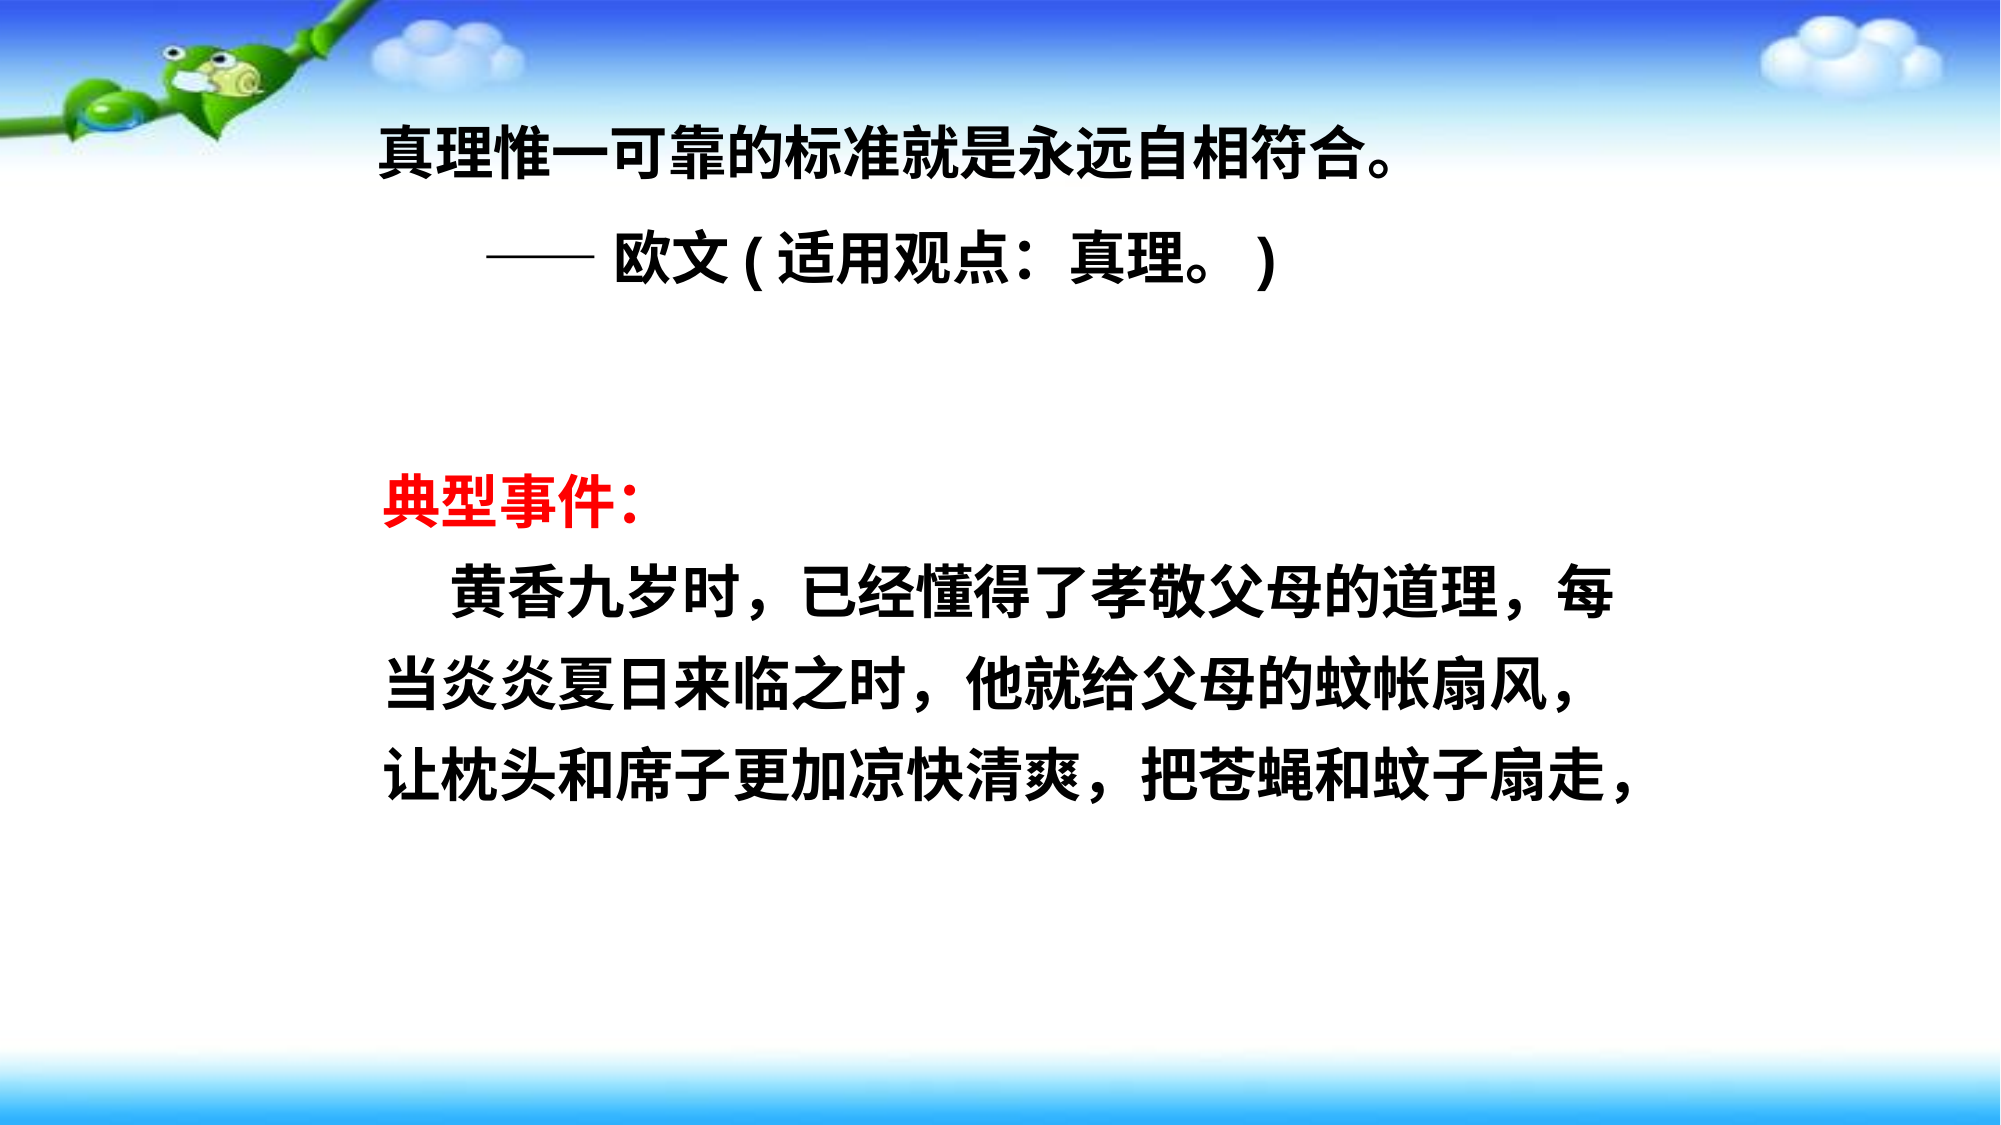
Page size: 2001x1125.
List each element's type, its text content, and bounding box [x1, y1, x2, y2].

text_box 典型事件： 黄香九岁时，已经懂得了孝敬父母的道理，每当炎炎夏日来临之时，他就给父母的蚊帐扇风，让枕头和席子更加凉快清爽，把苍蝇和蚊子扇走， [367, 436, 1632, 815]
text_box 真理惟一可靠的标准就是永远自相符合。 ——欧文(适用观点：真理。) [362, 74, 1548, 299]
picture [0, 0, 2001, 1125]
